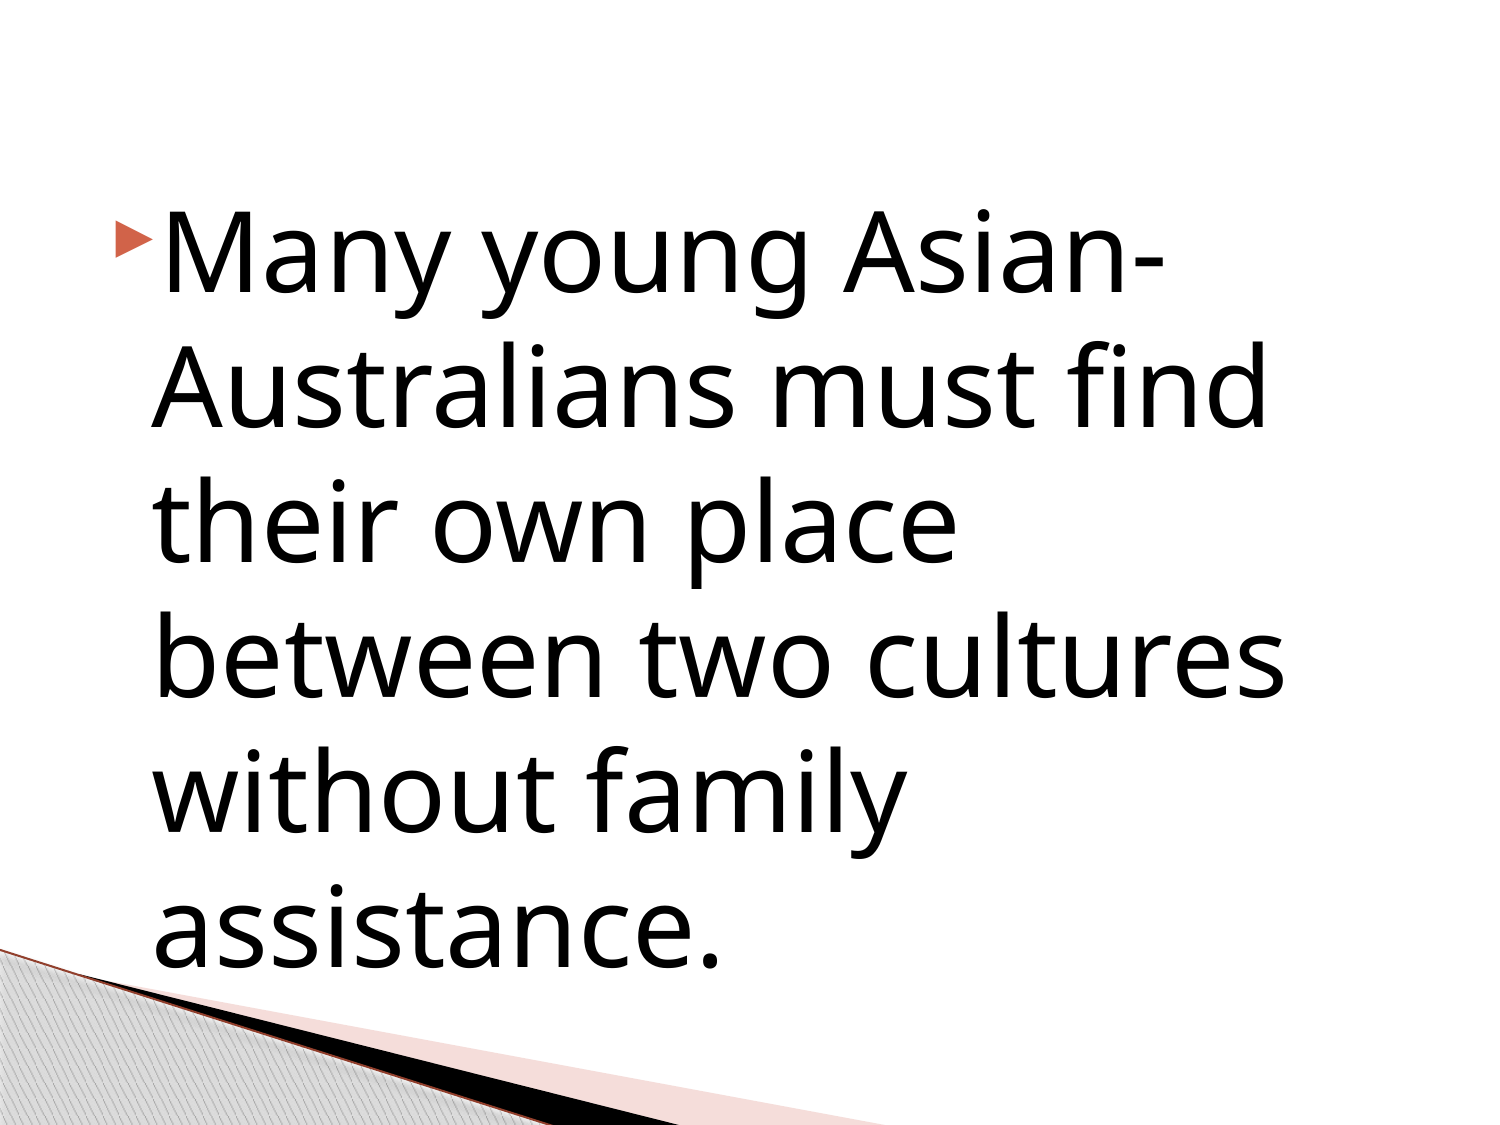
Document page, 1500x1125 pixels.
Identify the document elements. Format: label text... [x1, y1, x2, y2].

list Many young Asian-Australians must find their own place between two cultures without family assistance. [76, 172, 1427, 1057]
